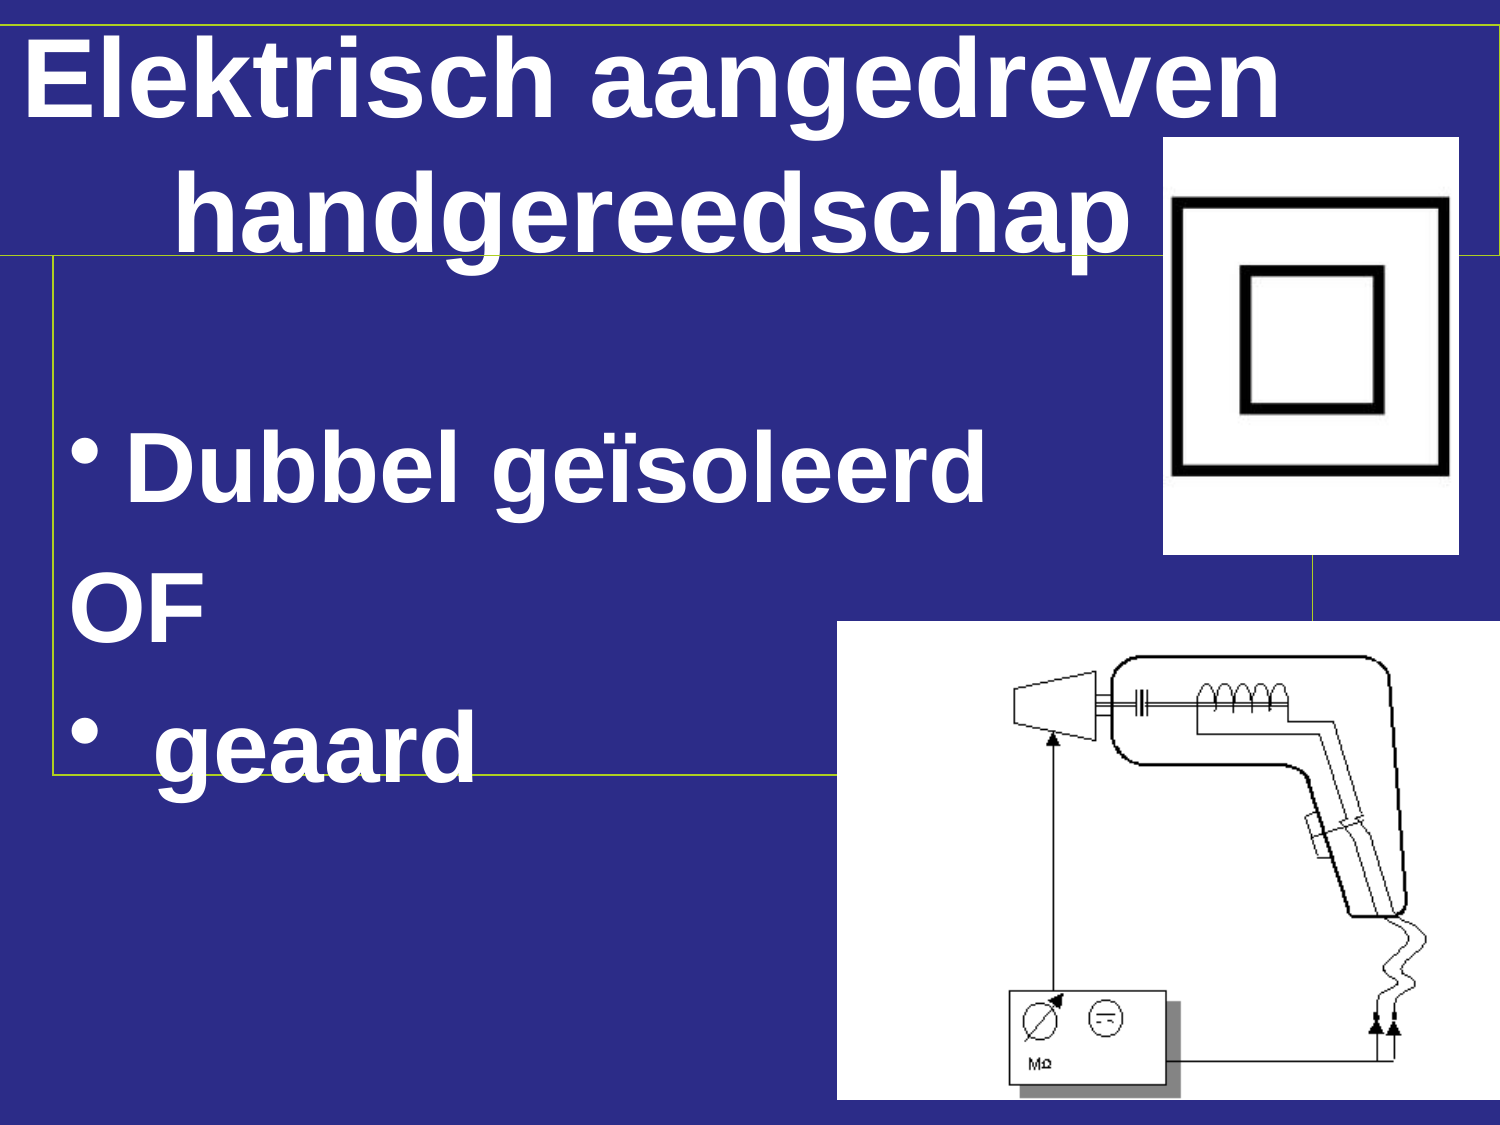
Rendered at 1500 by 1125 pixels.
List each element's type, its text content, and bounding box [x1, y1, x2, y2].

title Elektrisch aangedreven handgereedschap [0, 24, 1500, 256]
text_box [10, 0, 505, 128]
list Dubbel geïsoleerd OF geaard [52, 255, 1313, 776]
picture [1163, 136, 1459, 555]
picture [837, 621, 1500, 1100]
